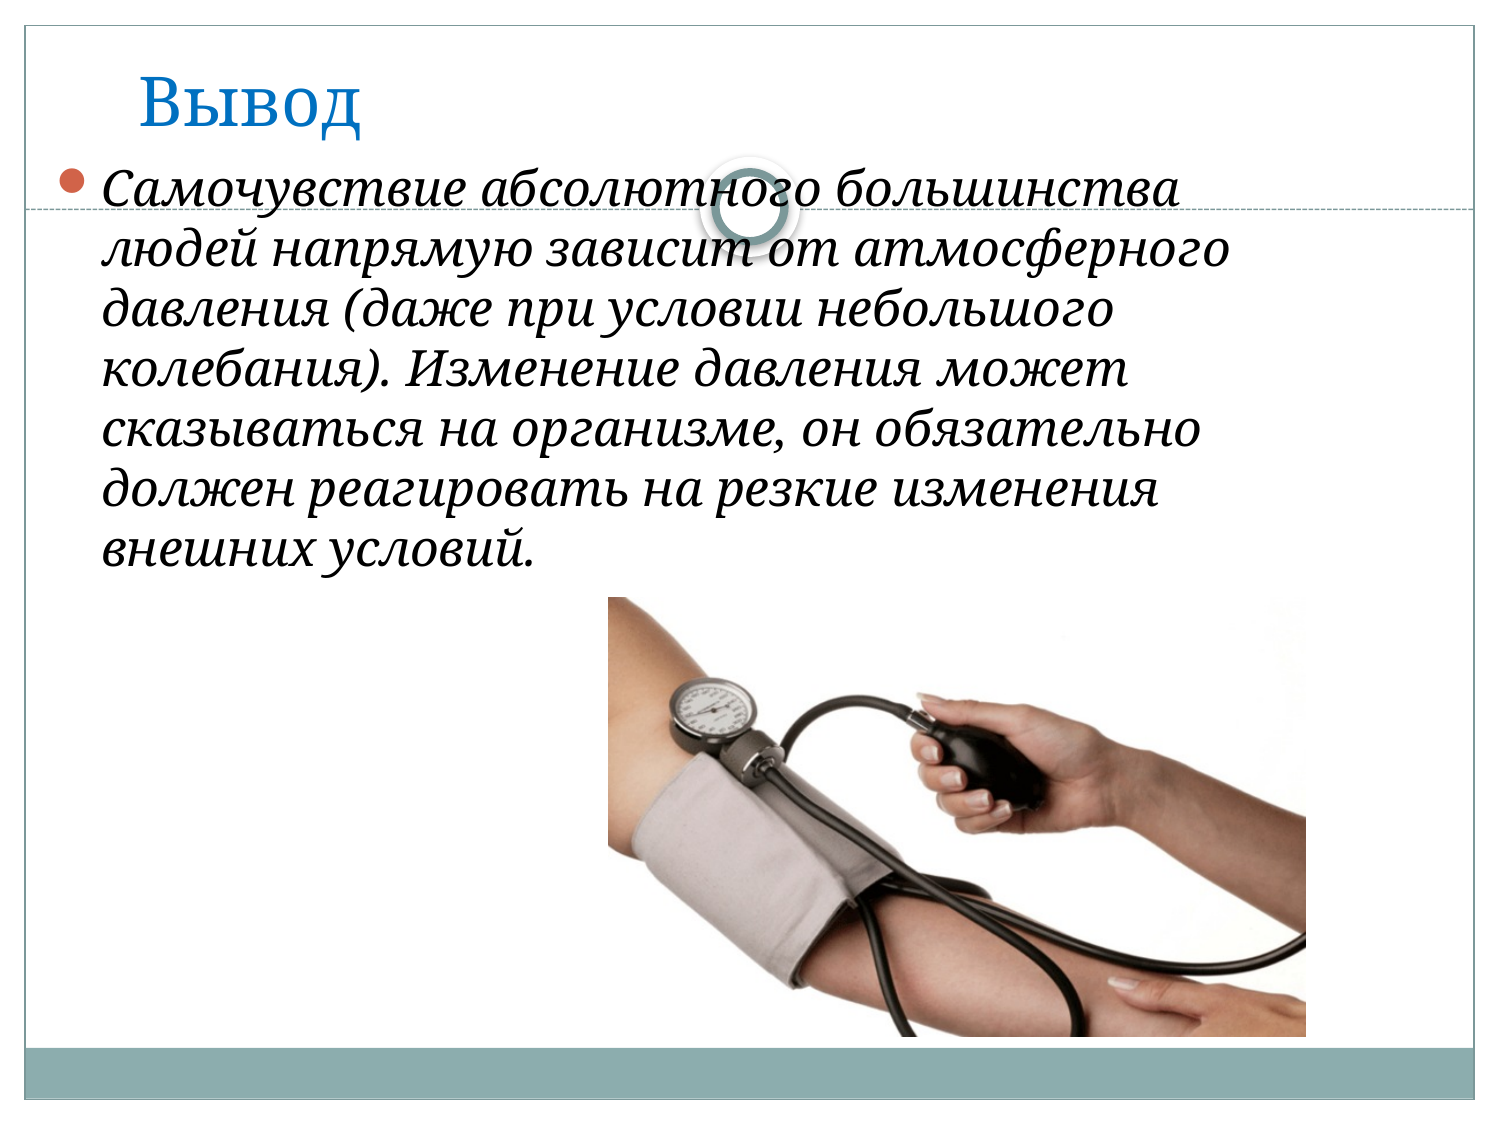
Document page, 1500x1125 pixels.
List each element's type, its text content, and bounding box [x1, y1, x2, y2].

title Вывод [123, 0, 1339, 148]
picture [608, 597, 1306, 1037]
list Самочувствие абсолютного большинства людей напрямую зависит от атмосферного давления (даже при условии небольшого колебания). Изменение давления может сказываться на организме, он обязательно должен реагировать на резкие изменения внешних условий. [41, 149, 1270, 892]
